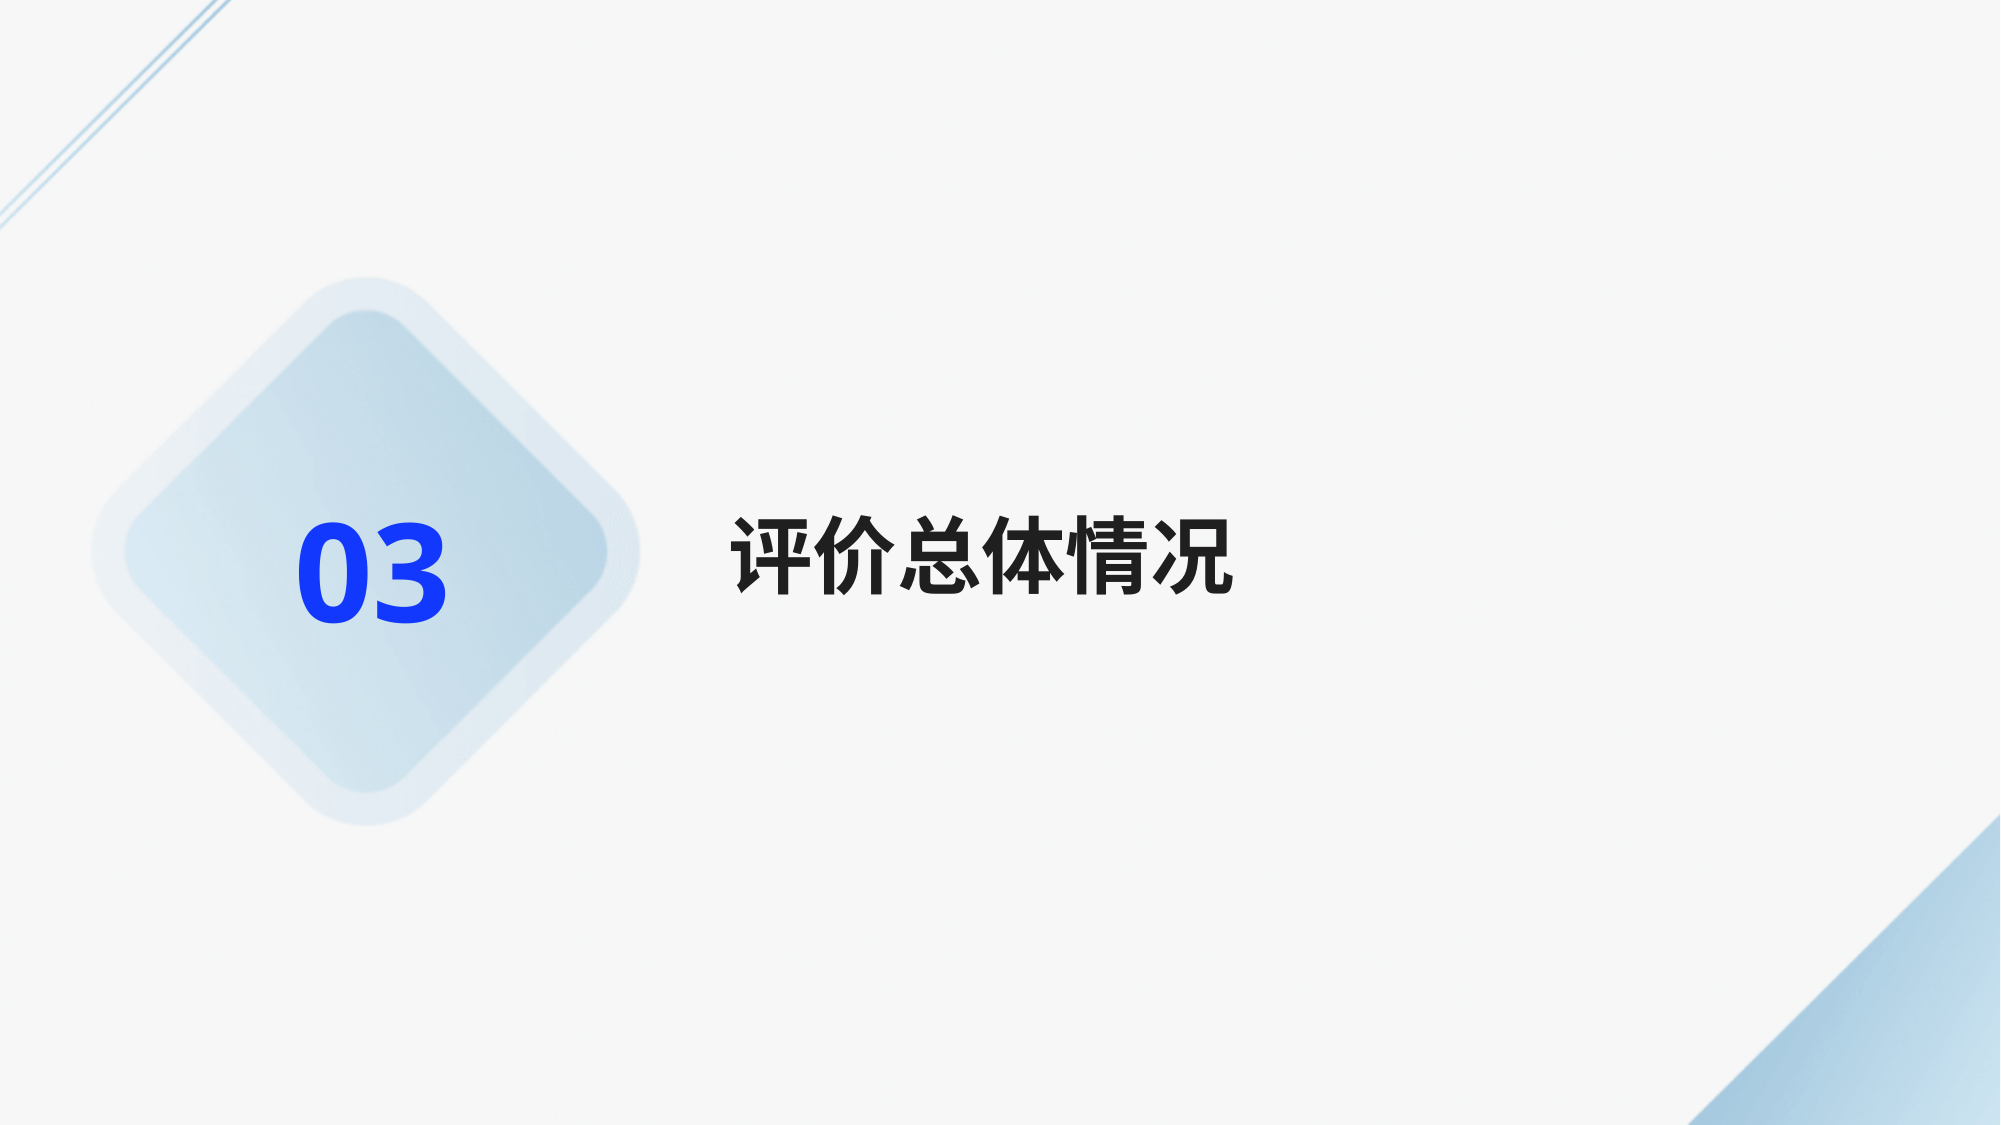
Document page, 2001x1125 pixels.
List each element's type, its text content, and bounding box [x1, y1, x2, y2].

text_box 评价总体情况 [709, 395, 1860, 691]
text_box 03 [205, 442, 541, 660]
picture [0, 0, 2001, 1125]
